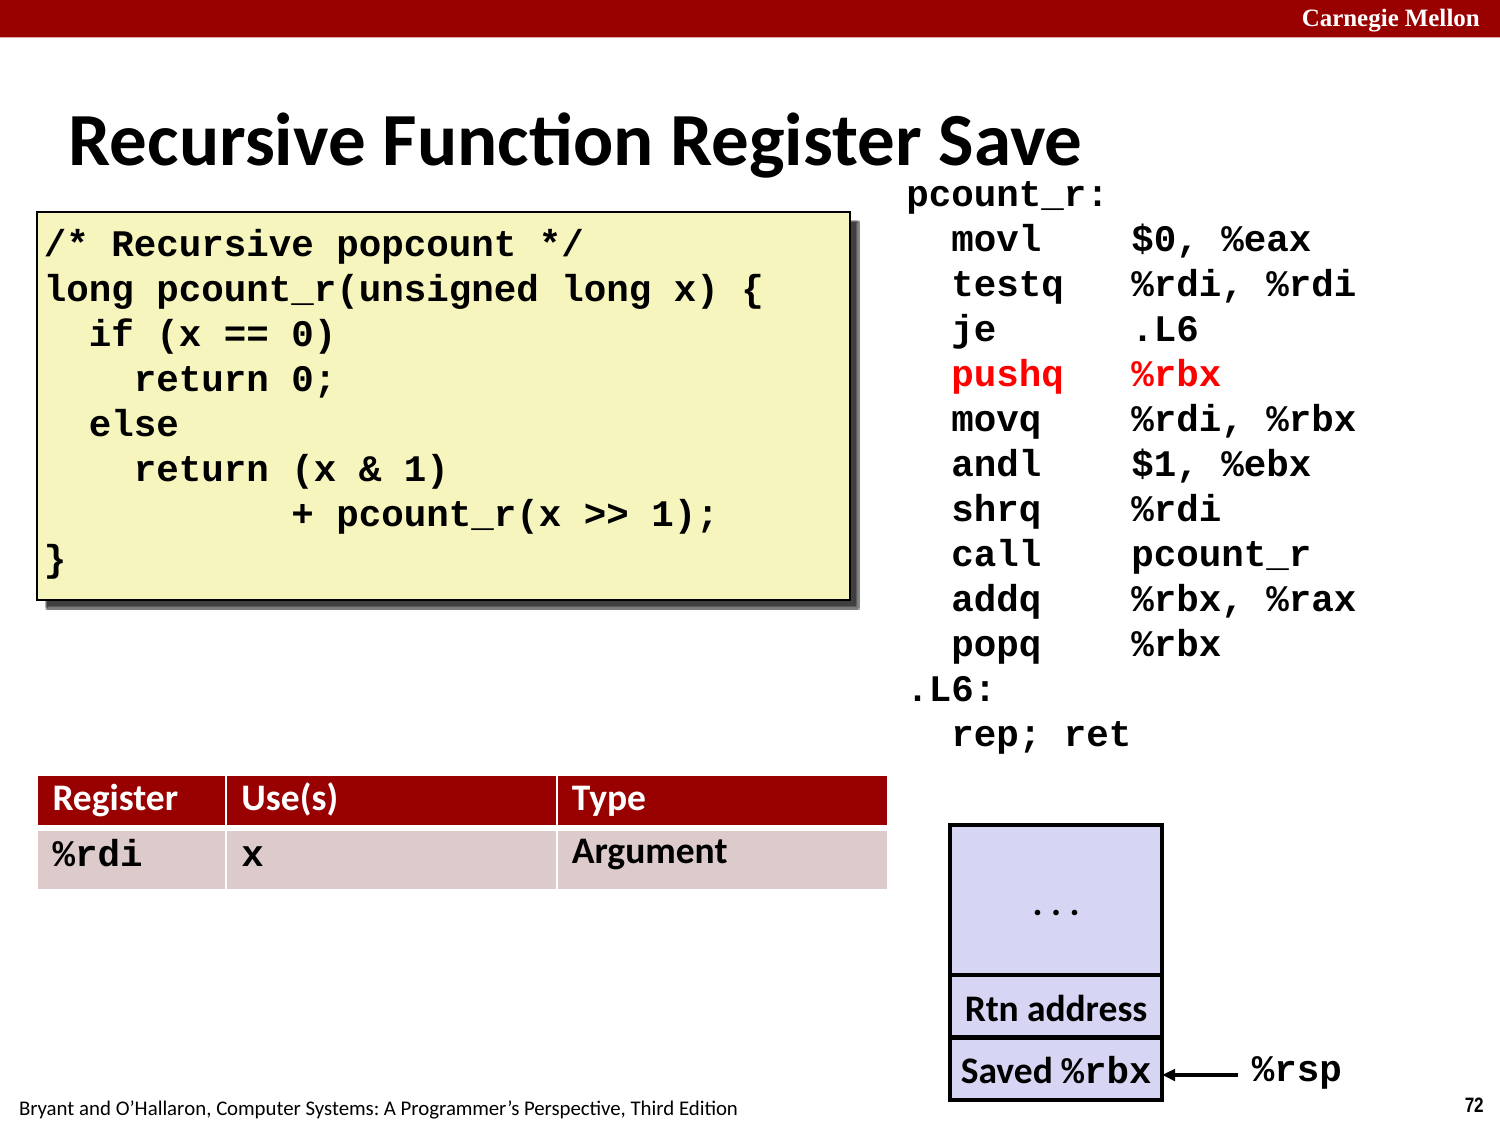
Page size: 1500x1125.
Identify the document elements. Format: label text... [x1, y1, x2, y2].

text_box /* Recursive popcount */ long pcount_r(unsigned long x) { if (x == 0) return 0; else return (x & 1) + pcount_r(x >> 1); } [37, 212, 850, 600]
table_cell Argument [558, 831, 887, 889]
text_box %rsp [1245, 1037, 1353, 1096]
table_cell x [227, 831, 556, 889]
table_header Type [558, 776, 887, 825]
text_box Rtn address [949, 974, 1163, 1037]
table_header Use(s) [227, 776, 556, 825]
table_header Register [38, 776, 225, 825]
title Recursive Function Register Save [62, 41, 1438, 230]
text_box . . . [949, 824, 1163, 974]
text_box Saved %rbx [949, 1037, 1163, 1100]
table_cell %rdi [38, 831, 225, 889]
text_box pcount_r: movl $0, %eax testq %rdi, %rdi je .L6 pushq %rbx movq %rdi, %rbx andl $1, %ebx shrq %rdi call pcount_r addq %rbx, %rax popq %rbx .L6: rep; ret [899, 162, 1466, 825]
